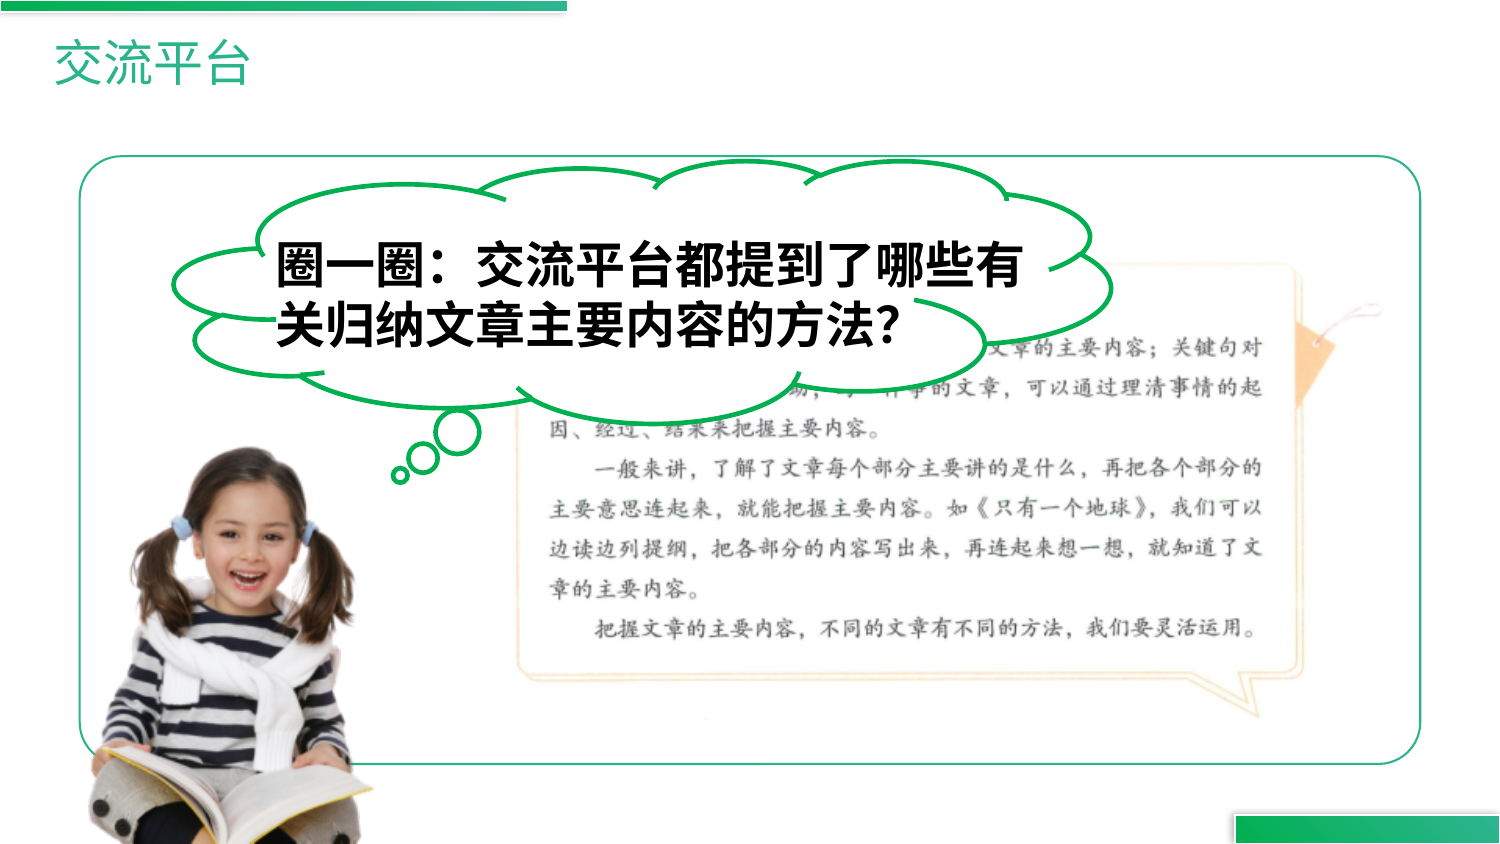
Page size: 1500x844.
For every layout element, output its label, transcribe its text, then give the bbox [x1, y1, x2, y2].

text_box 圈一圈：交流平台都提到了哪些有关归纳文章主要内容的方法？ [264, 227, 476, 359]
picture [476, 198, 1418, 720]
list 交流平台 [41, 32, 382, 94]
text_box [172, 160, 1035, 456]
text_box [391, 466, 409, 484]
text_box [407, 442, 439, 474]
picture [76, 442, 380, 844]
